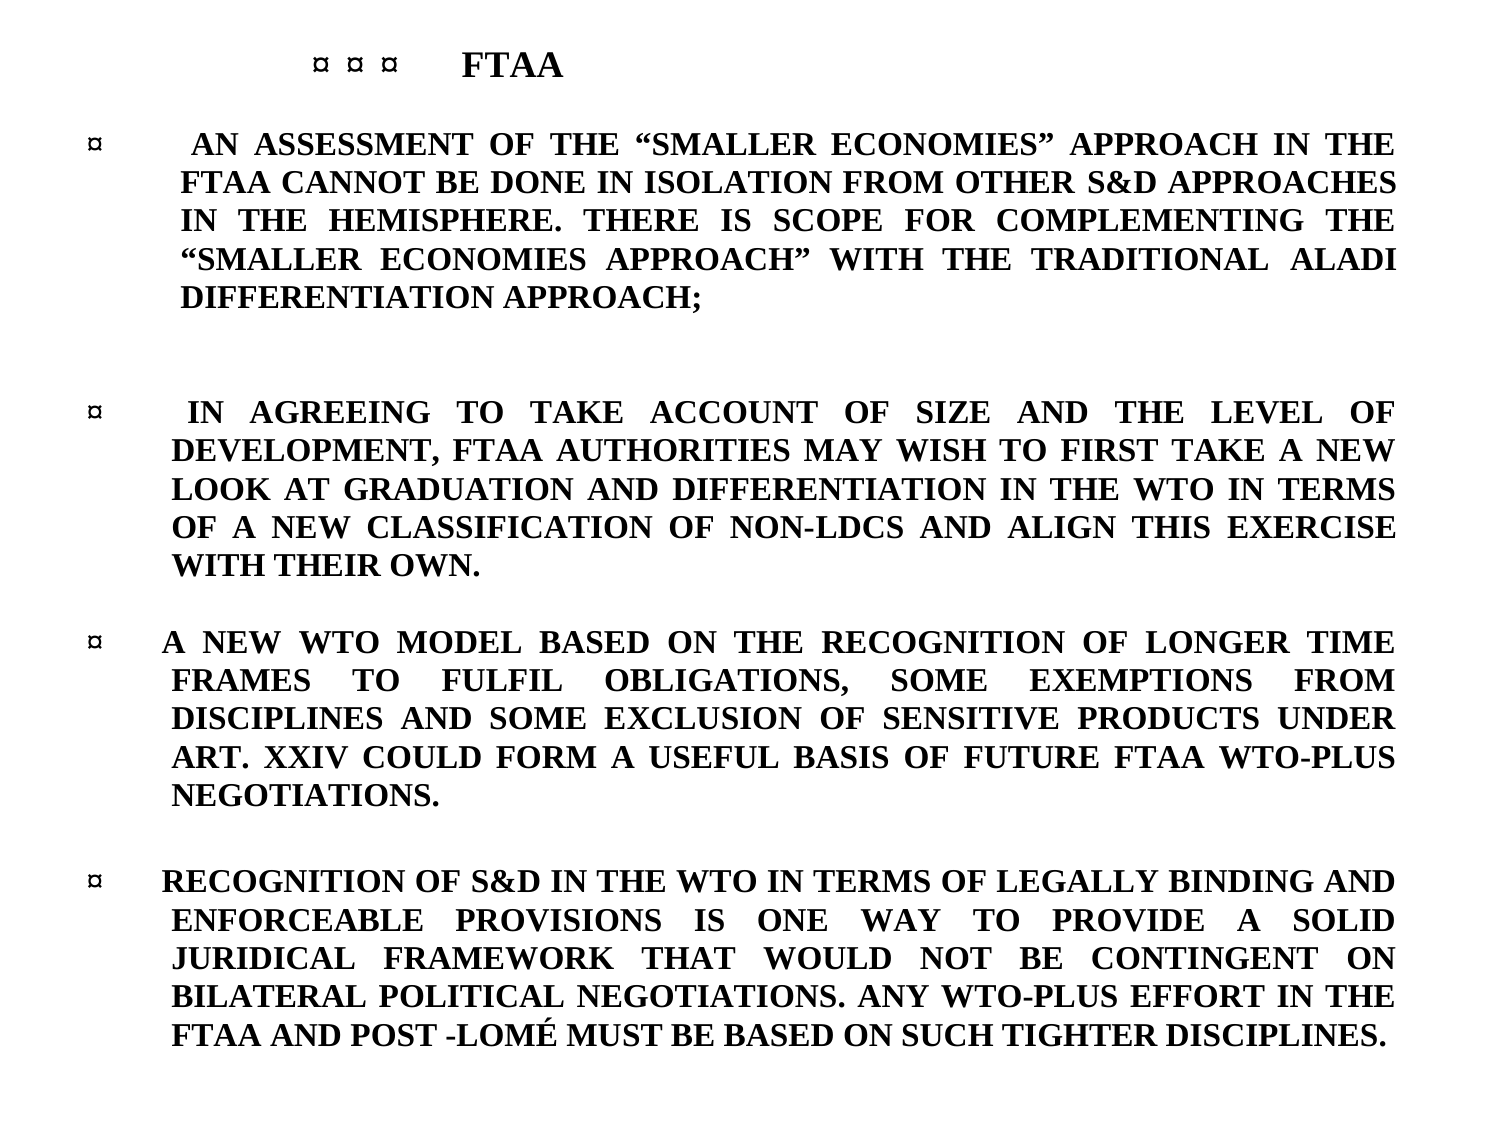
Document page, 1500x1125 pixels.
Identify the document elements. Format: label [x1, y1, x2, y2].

text_box [86, 43, 1398, 1125]
